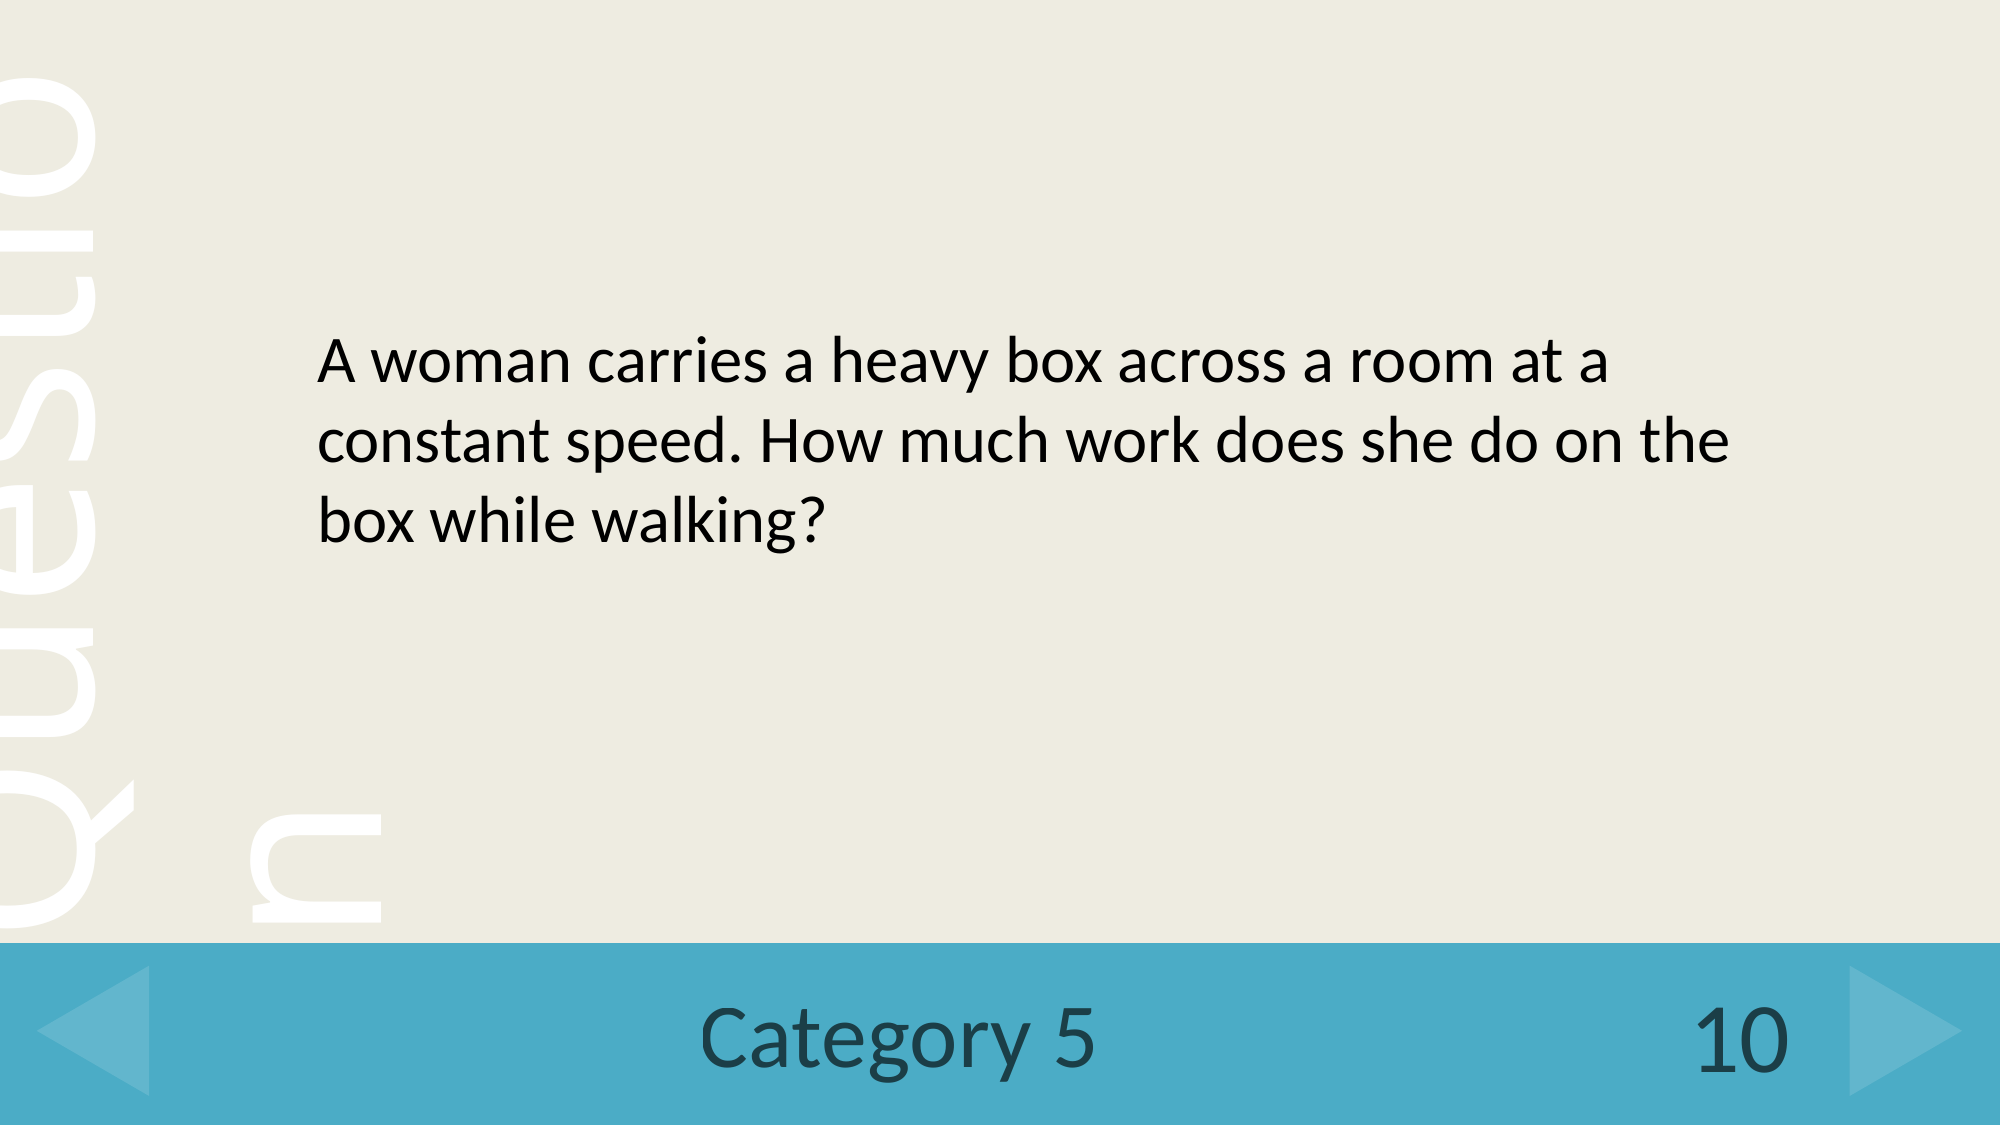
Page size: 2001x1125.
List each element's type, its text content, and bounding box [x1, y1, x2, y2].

list 10 [1800, 967, 1806, 1097]
title Category 5 [0, 937, 1800, 1125]
list A woman carries a heavy box across a room at a constant speed. How much work does she do on the box while walking? [302, 142, 1843, 850]
